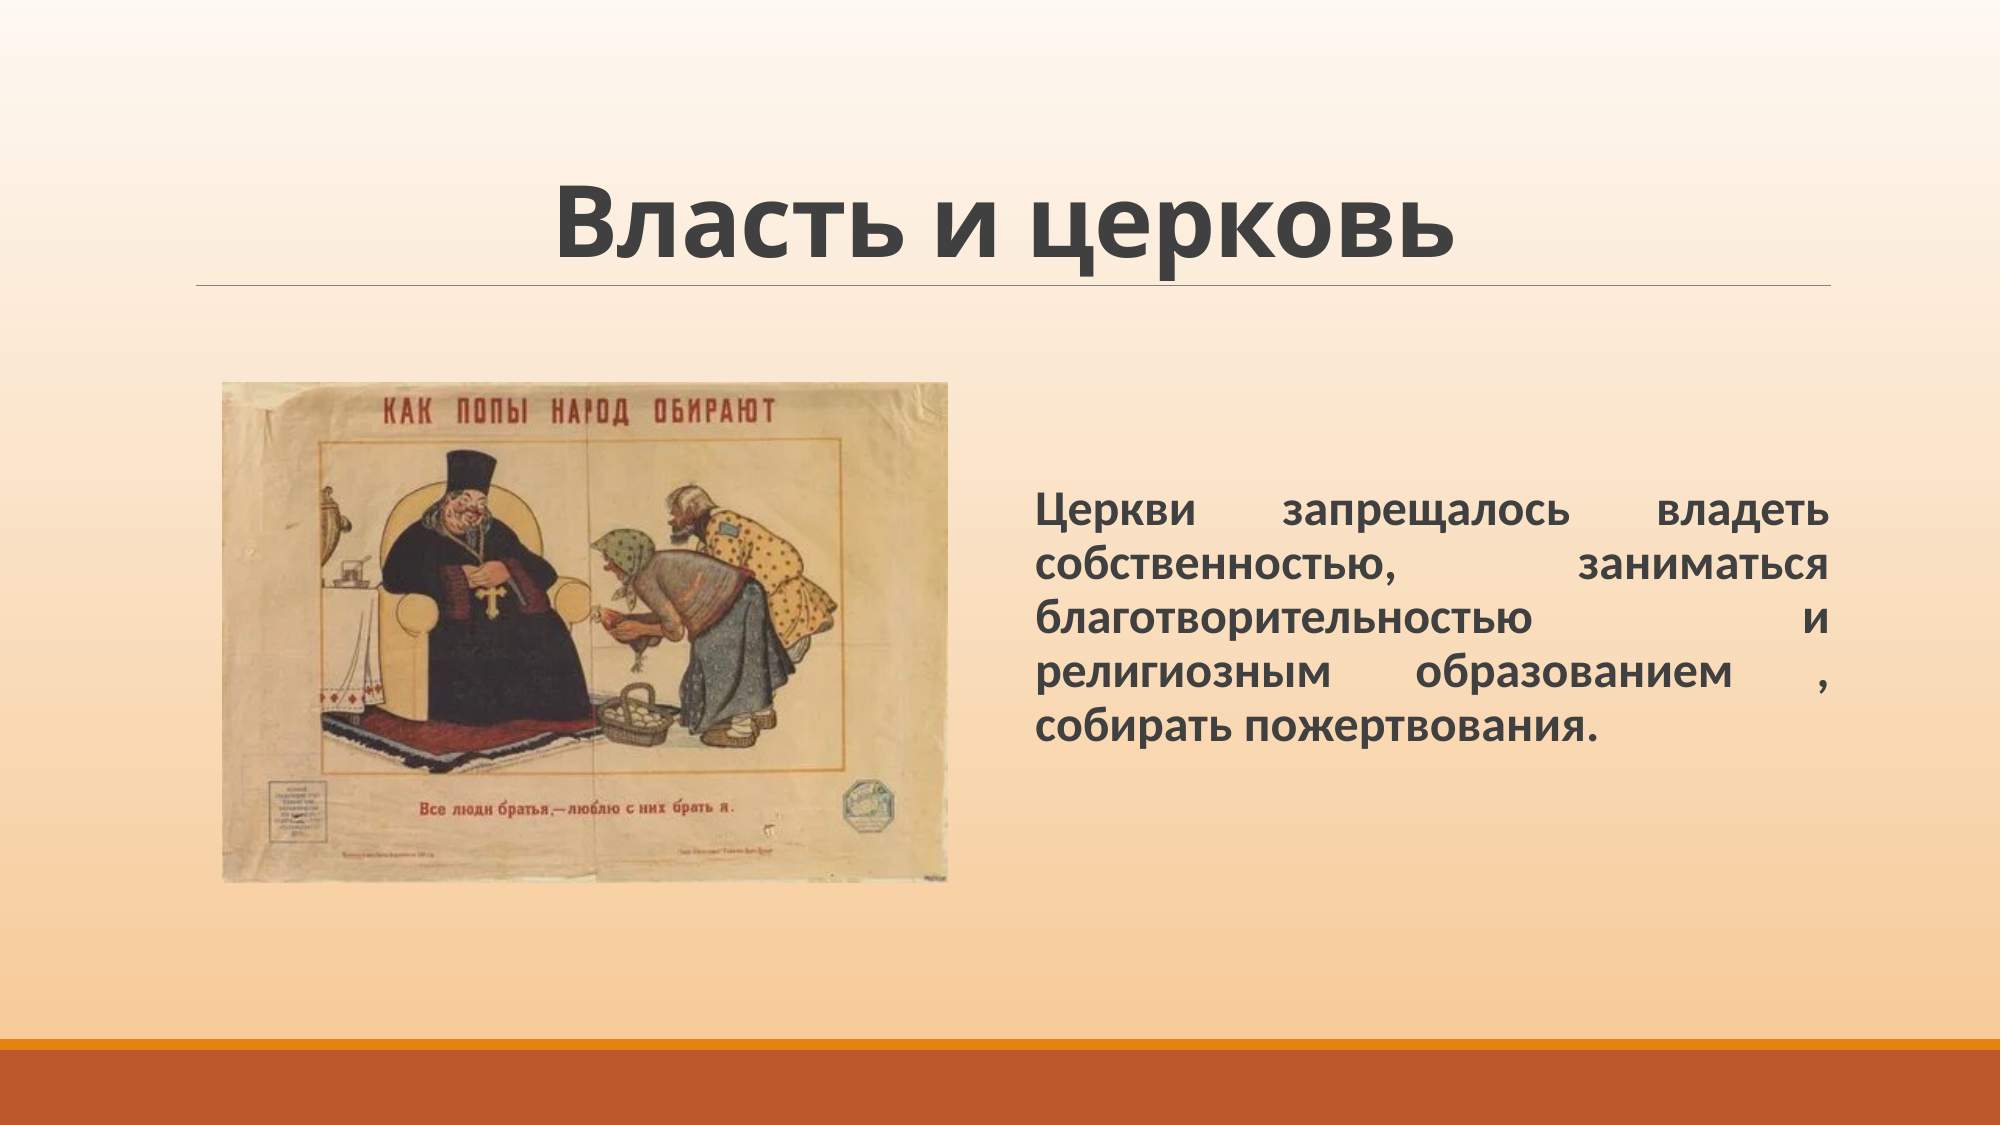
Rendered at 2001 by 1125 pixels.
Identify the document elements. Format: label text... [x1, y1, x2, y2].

title Власть и церковь [180, 47, 1830, 285]
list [221, 382, 949, 884]
list Церкви запрещалось владеть собственностью, заниматься благотворительностью и религиозным образованием , собирать пожертвования. [1020, 302, 1830, 963]
